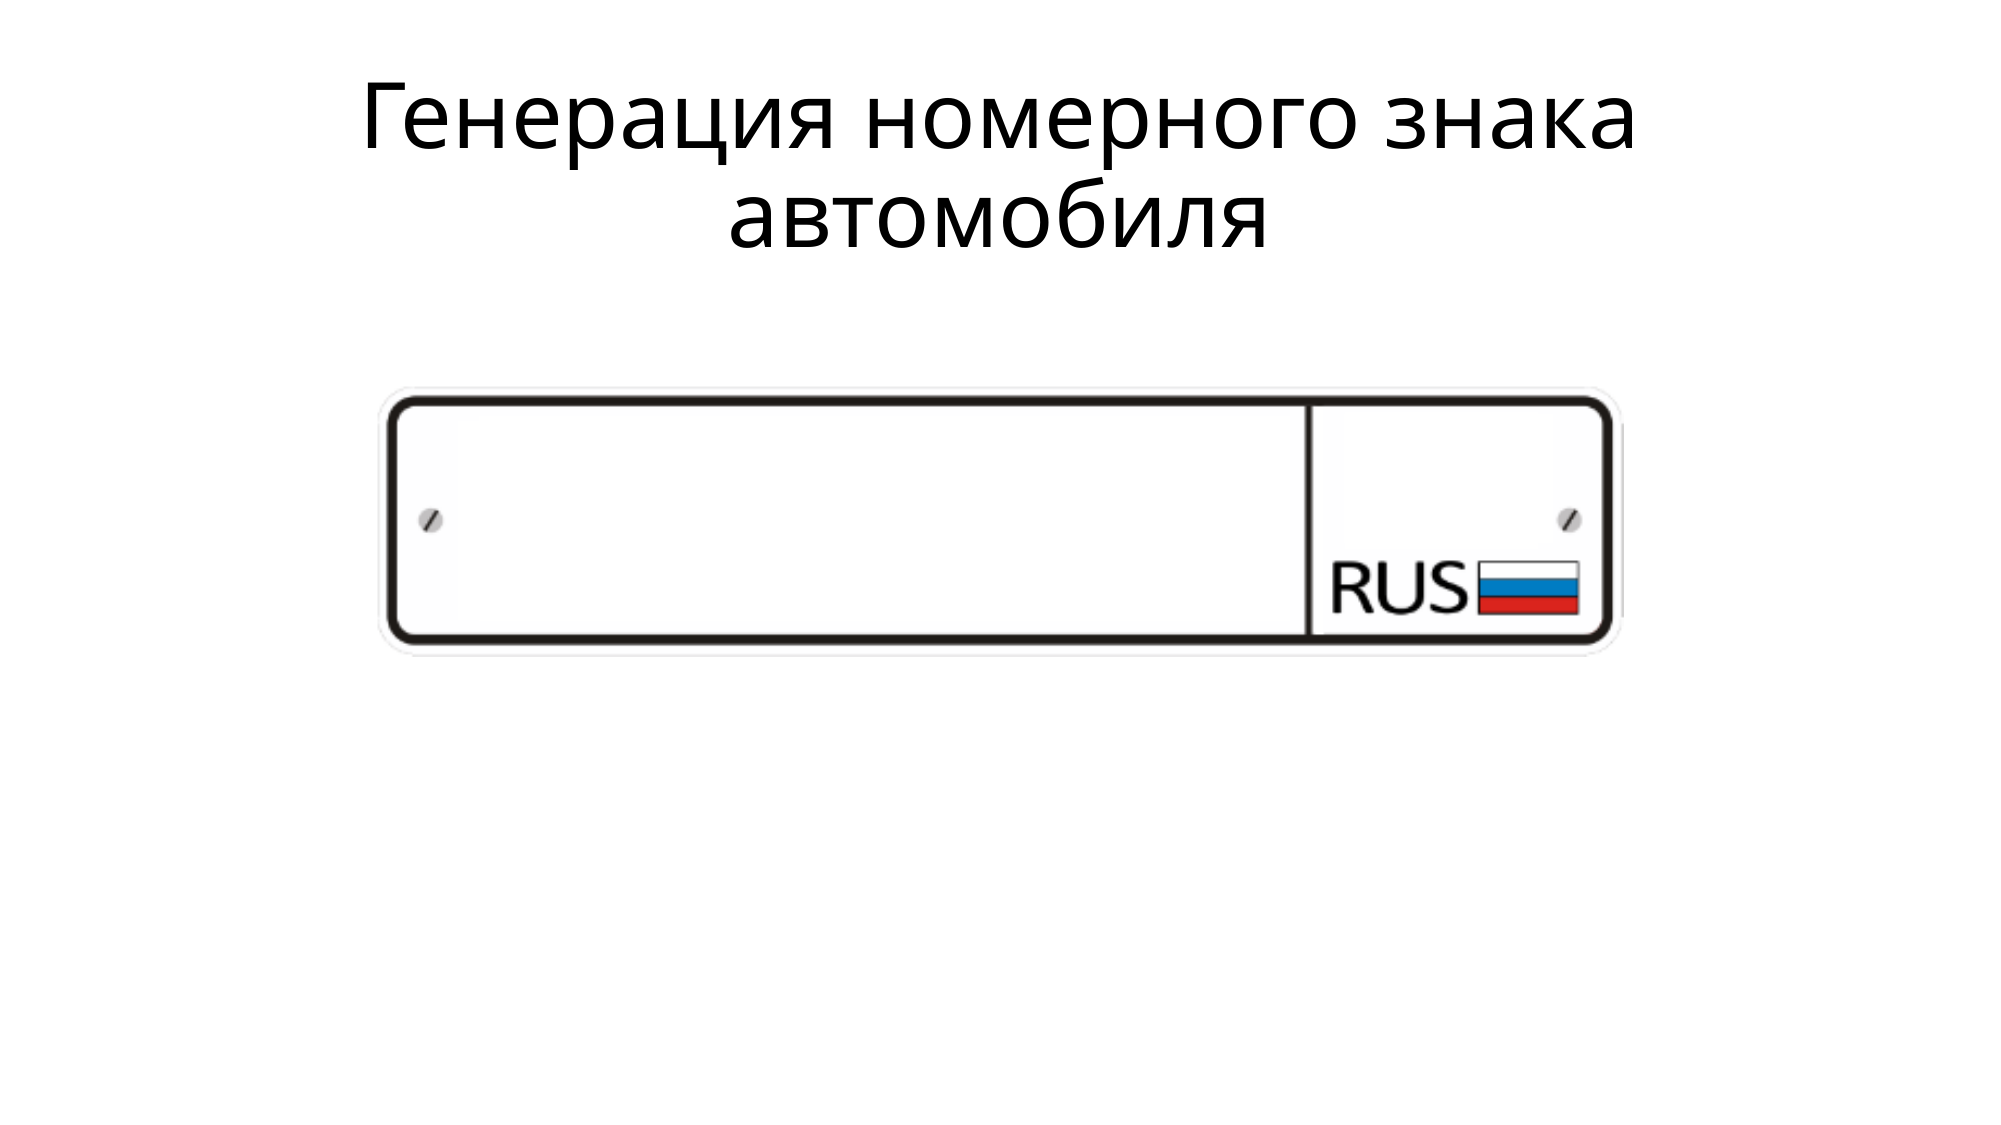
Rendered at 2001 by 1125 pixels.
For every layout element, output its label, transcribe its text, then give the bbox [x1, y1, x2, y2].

title Генерация номерного знака автомобиля [137, 59, 1863, 278]
picture [376, 385, 1624, 657]
